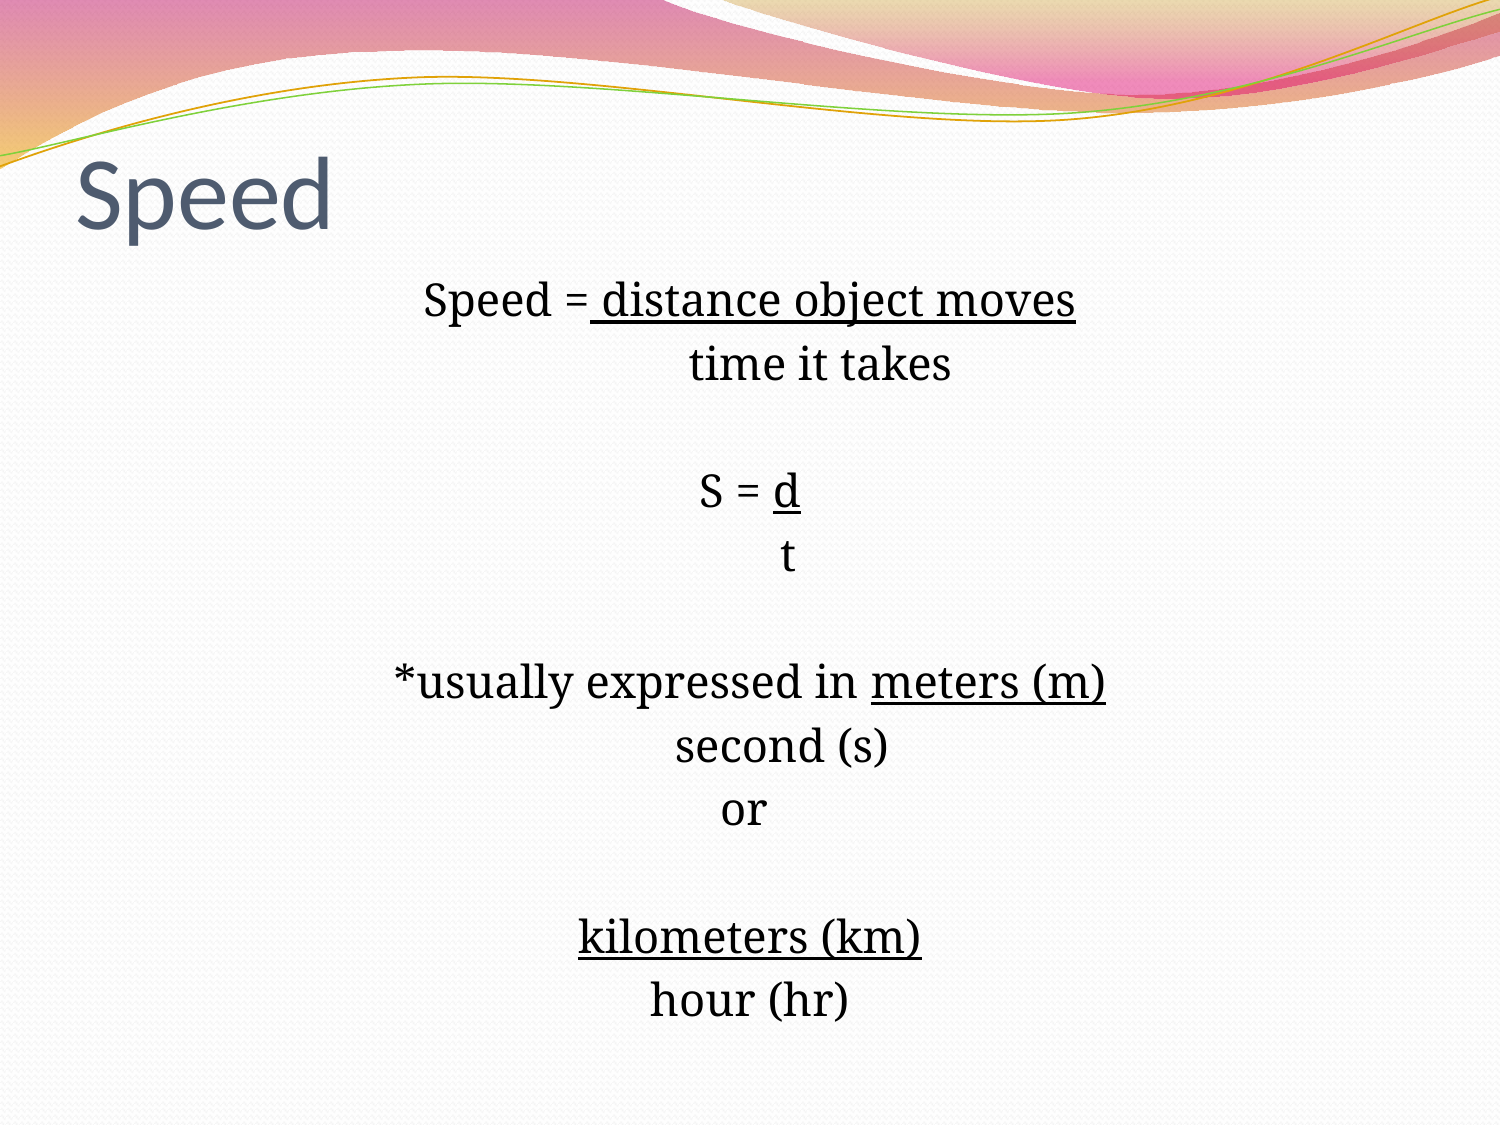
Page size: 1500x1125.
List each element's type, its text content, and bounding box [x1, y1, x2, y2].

title Speed [75, 115, 1425, 200]
list Speed = distance object moves time it takes S = d t *usually expressed in meters (m) second (s) or kilometers (km) hour (hr) [75, 200, 1425, 1038]
